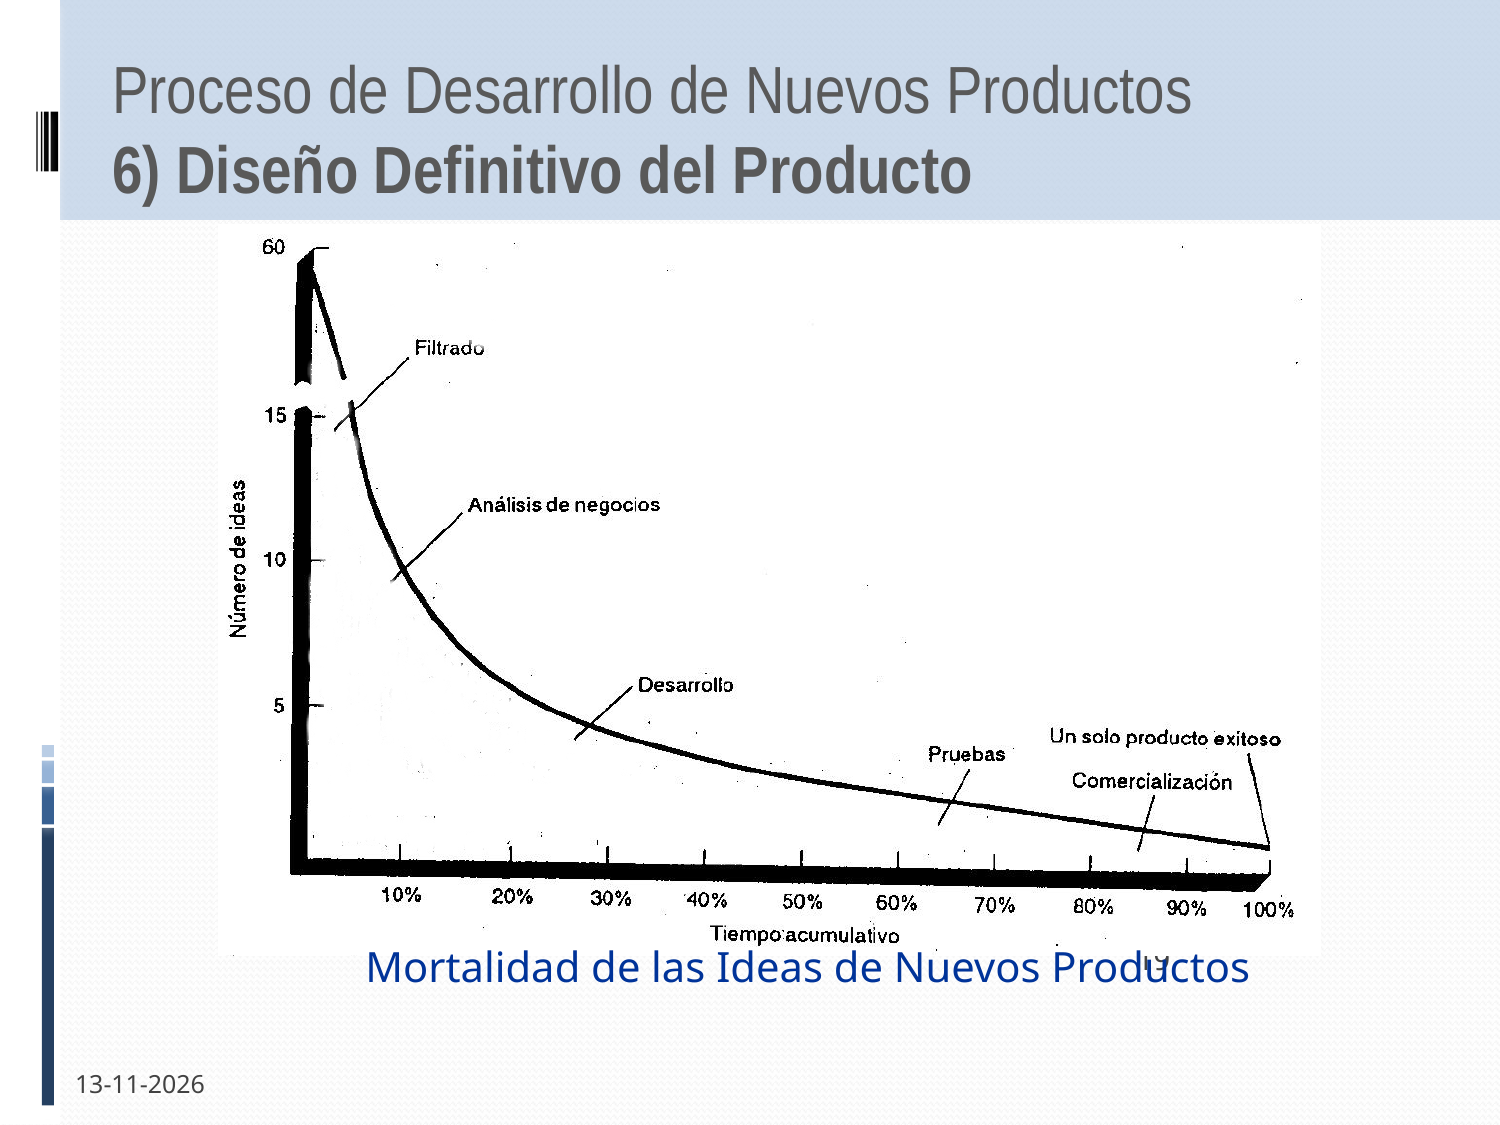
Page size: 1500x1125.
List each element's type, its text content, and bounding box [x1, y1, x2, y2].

text_box Mortalidad de las Ideas de Nuevos Productos [350, 967, 1266, 999]
title Proceso de Desarrollo de Nuevos Productos 6) Diseño Definitivo del Producto [111, 18, 1436, 207]
picture [218, 224, 1321, 956]
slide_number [75, 1042, 243, 1103]
